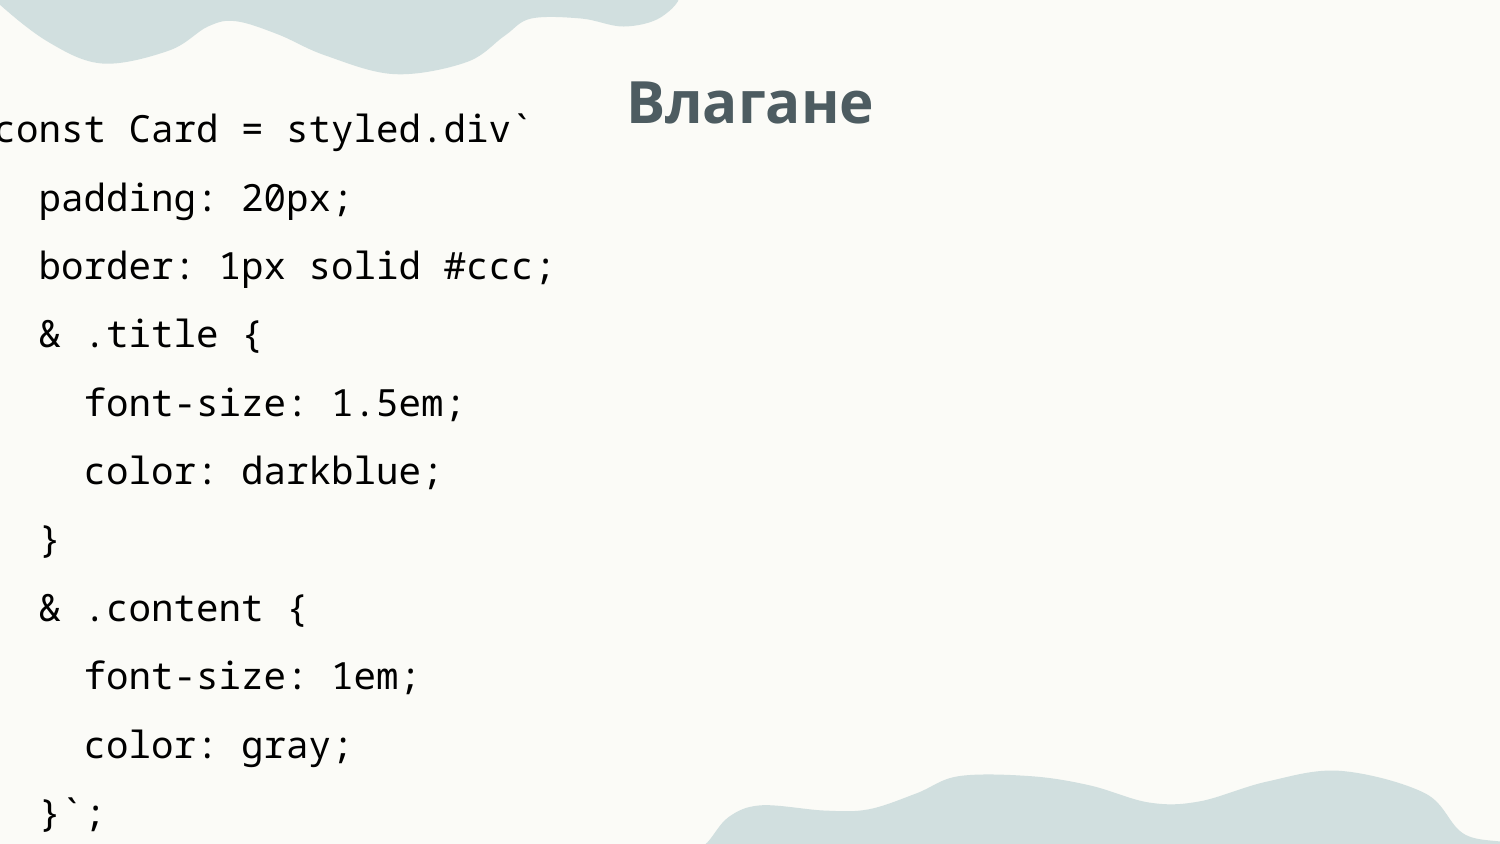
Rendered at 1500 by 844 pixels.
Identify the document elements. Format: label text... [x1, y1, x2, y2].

text_box const Card = styled.div` padding: 20px; border: 1px solid #ccc; & .title { font-size: 1.5em; color: darkblue; } & .content { font-size: 1em; color: gray; }`; [0, 91, 571, 842]
title Влагане [122, 58, 1378, 151]
